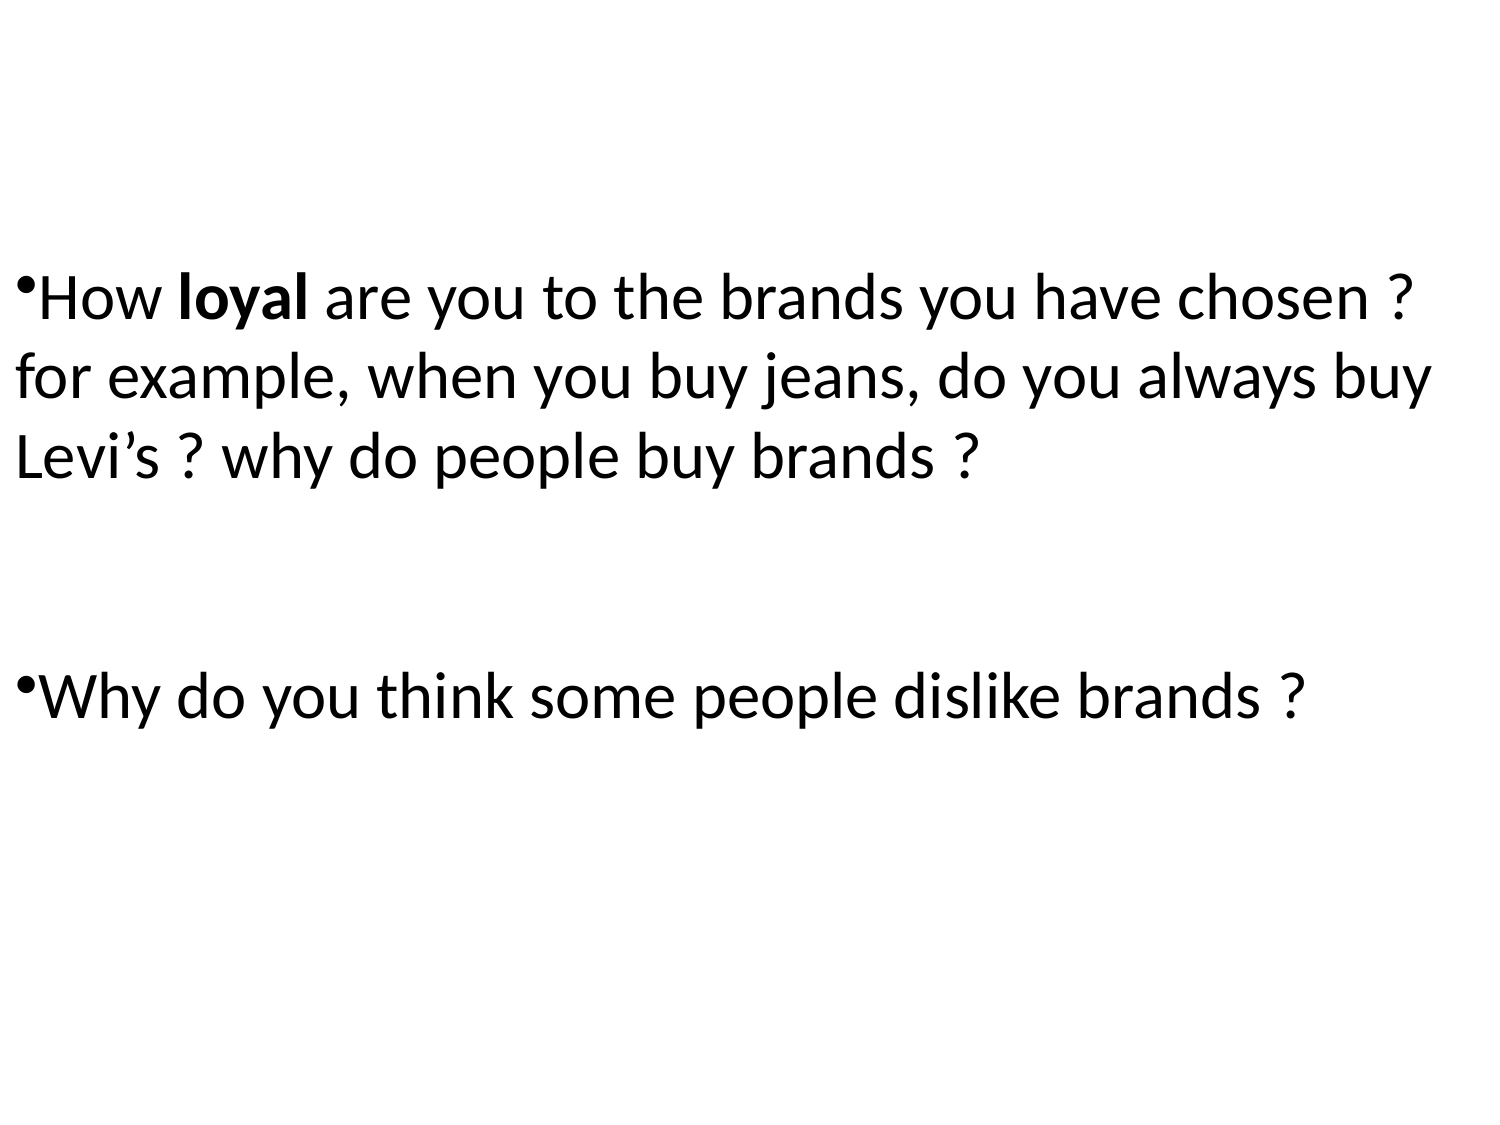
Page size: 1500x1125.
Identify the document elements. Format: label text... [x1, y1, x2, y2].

text_box How loyal are you to the brands you have chosen ? for example, when you buy jeans, do you always buy Levi’s ? why do people buy brands ? Why do you think some people dislike brands ? [0, 244, 1500, 740]
